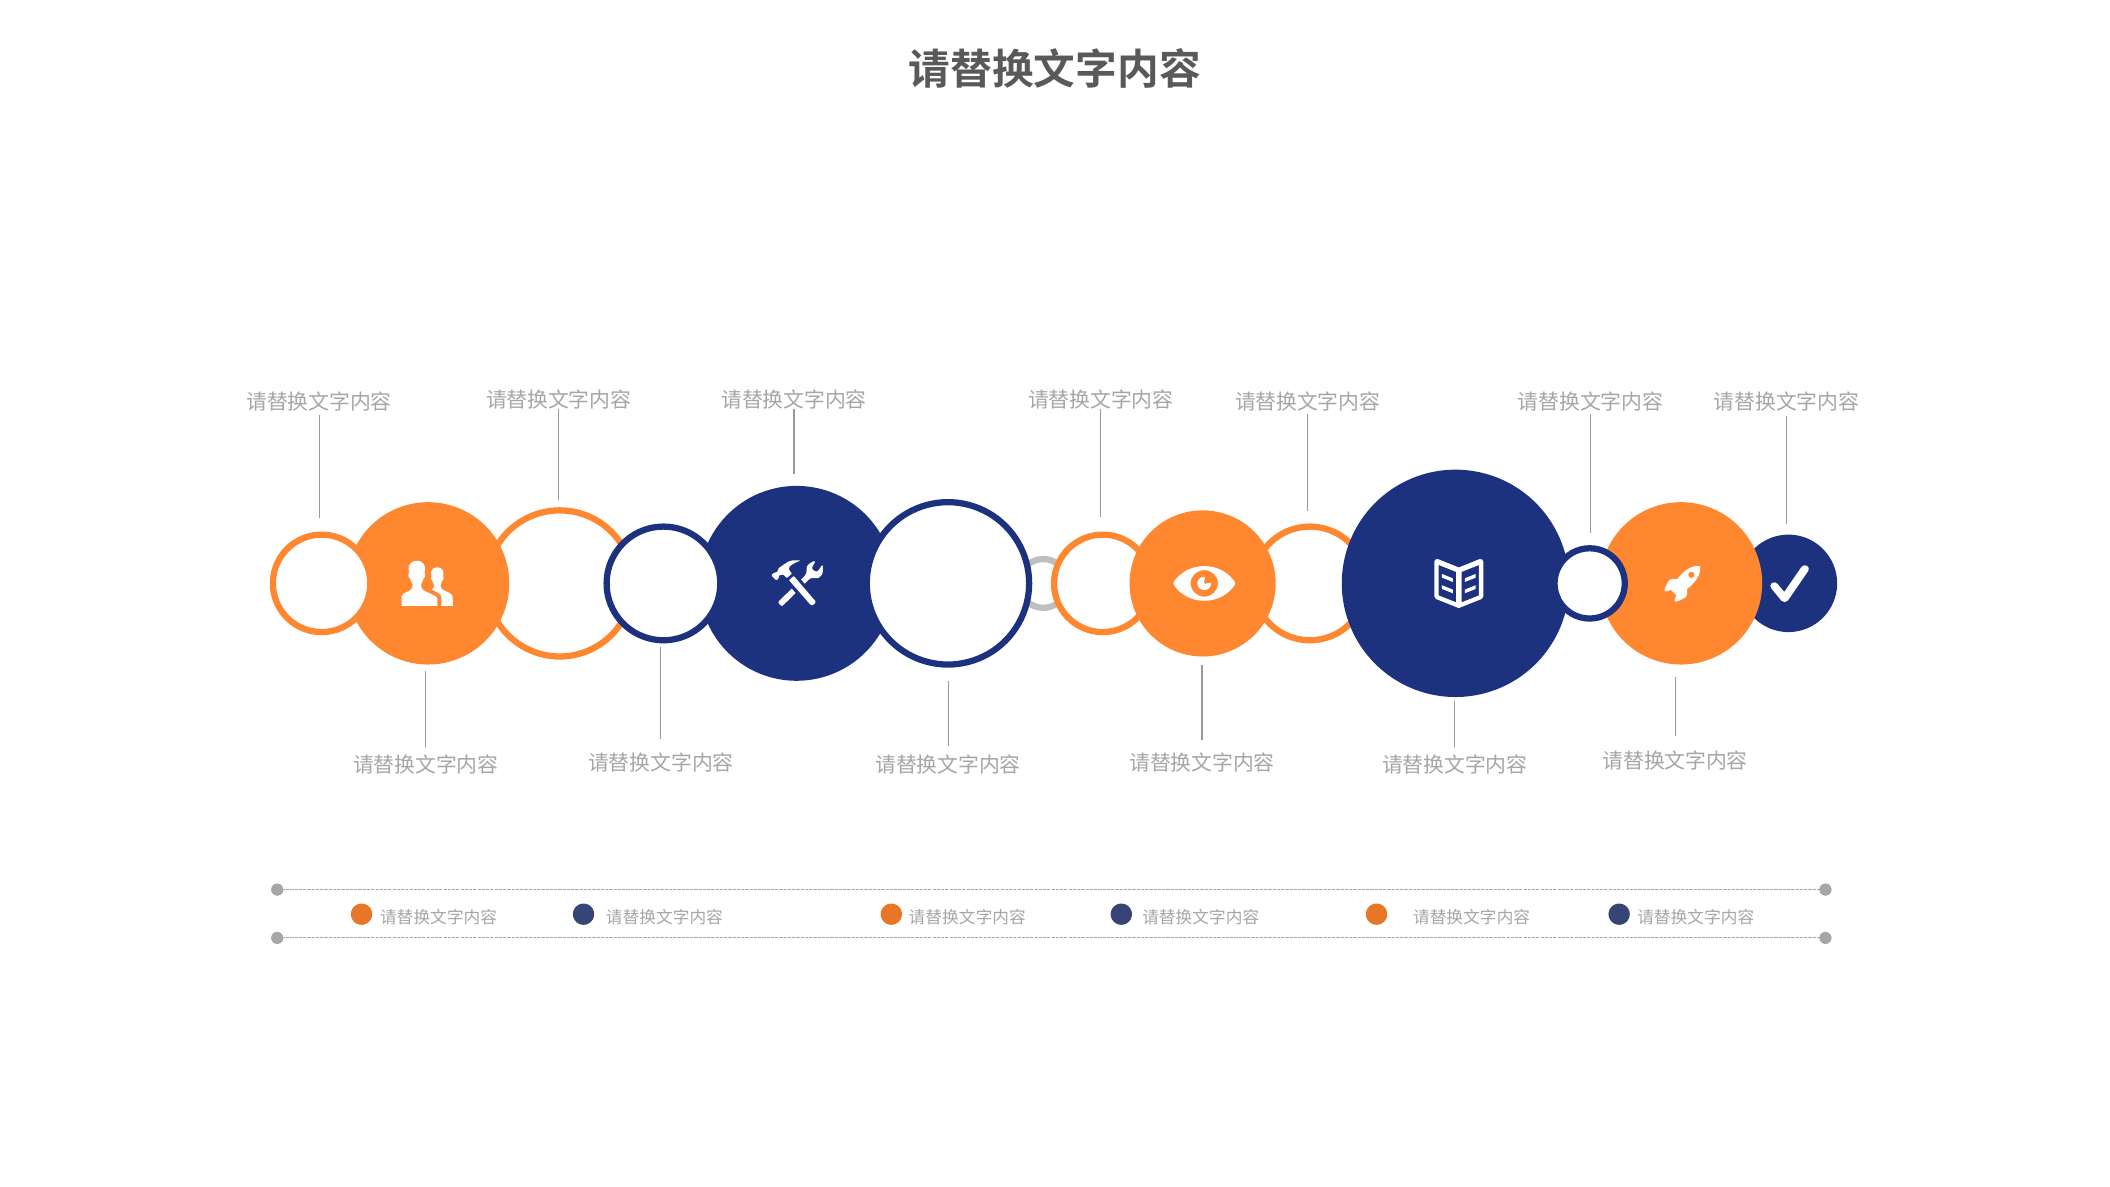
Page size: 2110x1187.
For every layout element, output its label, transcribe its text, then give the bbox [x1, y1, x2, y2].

text_box [1434, 559, 1484, 608]
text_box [352, 671, 500, 778]
text_box [1266, 525, 1349, 642]
text_box [865, 501, 1031, 666]
text_box [778, 588, 796, 606]
text_box [1664, 566, 1701, 602]
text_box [1712, 383, 1861, 525]
text_box [1605, 501, 1764, 666]
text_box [587, 647, 735, 776]
text_box [499, 509, 622, 658]
text_box [1553, 547, 1626, 620]
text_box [720, 381, 868, 475]
text_box [801, 561, 823, 584]
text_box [1516, 383, 1665, 534]
text_box 请替换文字内容 [821, 27, 1289, 99]
text_box [789, 576, 816, 606]
text_box [1340, 468, 1567, 699]
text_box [1128, 664, 1276, 776]
text_box [1755, 533, 1839, 634]
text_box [1601, 676, 1749, 774]
text_box [401, 560, 438, 606]
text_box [1233, 383, 1382, 512]
text_box [706, 484, 882, 682]
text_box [350, 902, 1755, 927]
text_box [245, 383, 393, 518]
text_box [771, 560, 800, 580]
text_box [271, 533, 372, 634]
text_box [605, 525, 722, 642]
text_box [1128, 509, 1277, 658]
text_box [1381, 700, 1529, 778]
text_box [1053, 533, 1137, 634]
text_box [277, 889, 1826, 938]
text_box [1173, 566, 1236, 601]
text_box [874, 681, 1022, 778]
text_box [355, 501, 511, 666]
text_box [1028, 558, 1057, 609]
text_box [1026, 381, 1175, 518]
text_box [484, 381, 633, 501]
text_box [1770, 565, 1809, 603]
text_box [430, 567, 454, 606]
